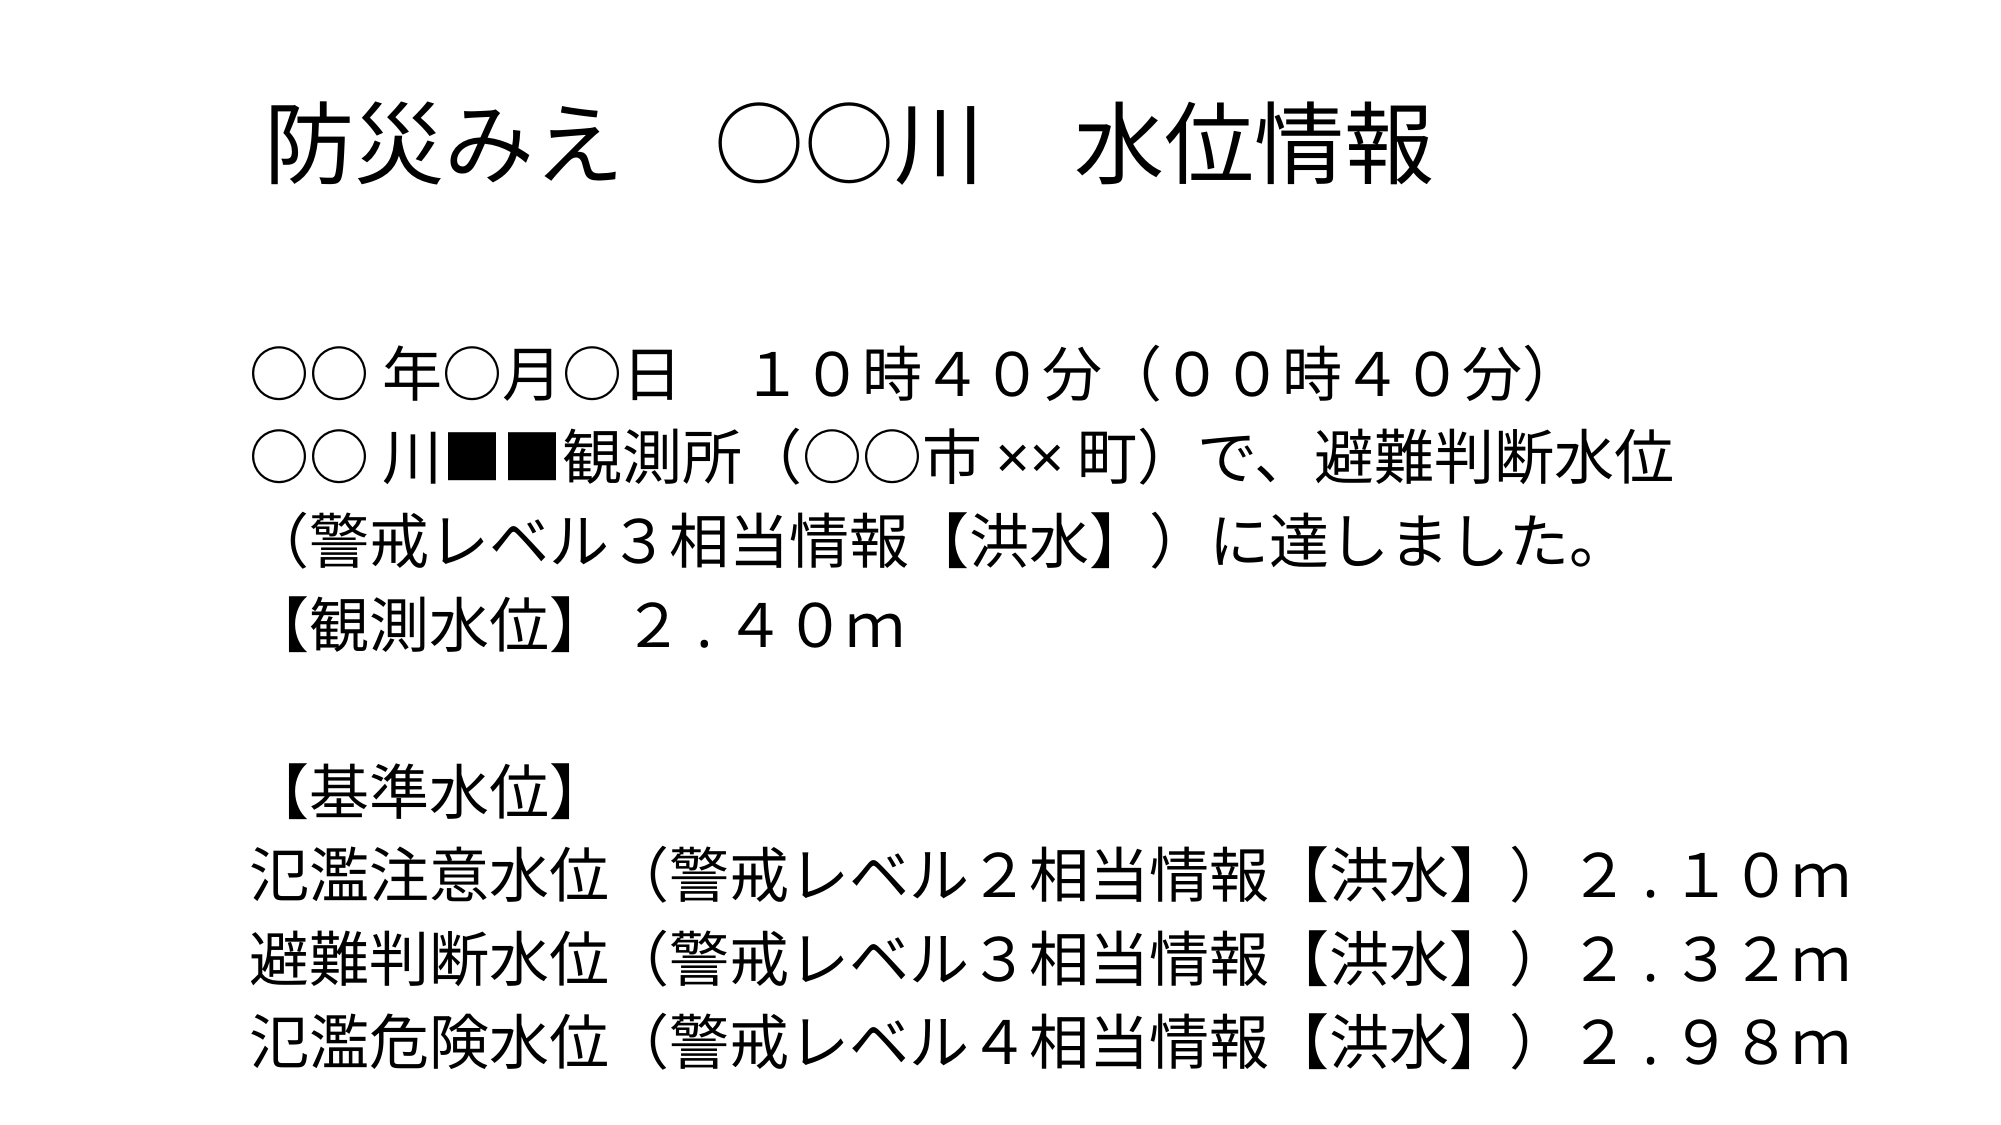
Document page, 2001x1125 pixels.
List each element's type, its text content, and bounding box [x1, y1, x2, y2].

subtitle ○○年○月○日 １０時４０分（００時４０分） ○○川■■観測所（○○市××町）で、避難判断水位 （警戒レベル３相当情報【洪水】）に達しました。 【観測水位】 ２.４０ｍ 【基準水位】 氾濫注意水位（警戒レベル２相当情報【洪水】）２.１０ｍ 避難判断水位（警戒レベル３相当情報【洪水】）２.３２ｍ 氾濫危険水位（警戒レベル４相当情報【洪水】）２.９８ｍ [234, 336, 1870, 1125]
title 防災みえ ○○川 水位情報 [249, 90, 1750, 205]
